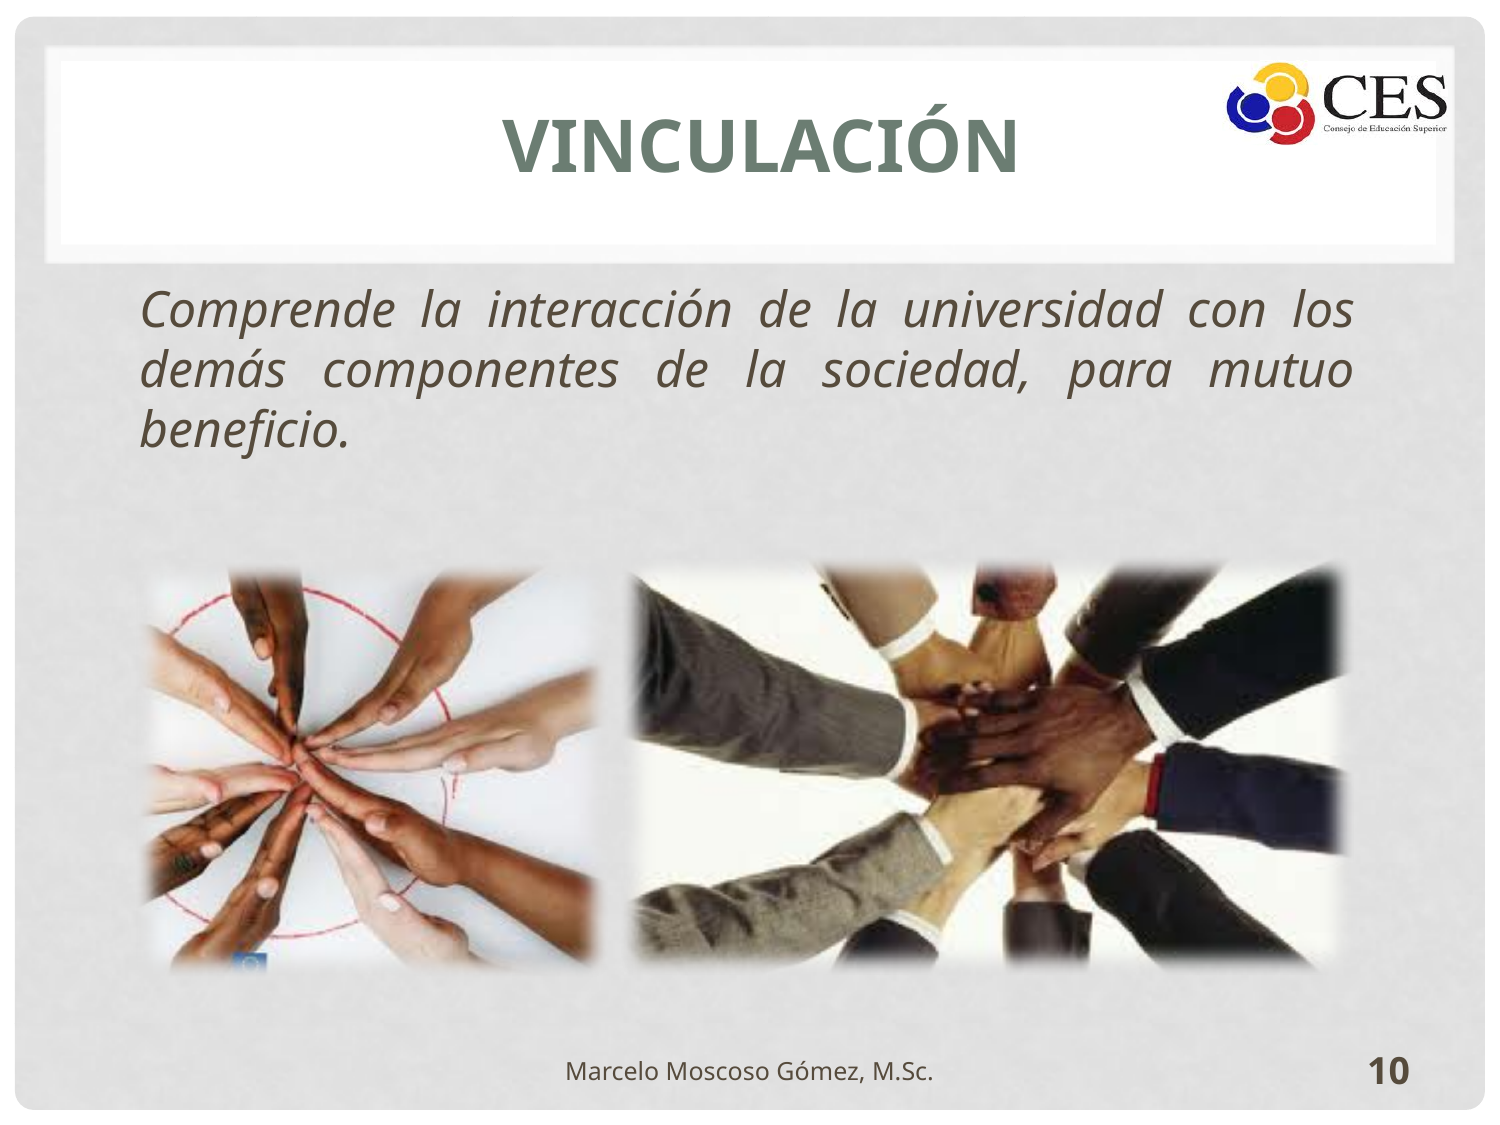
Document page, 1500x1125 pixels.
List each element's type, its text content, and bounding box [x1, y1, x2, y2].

slide_number 10 [1074, 1042, 1425, 1103]
picture [619, 553, 1355, 977]
picture [1222, 54, 1451, 147]
title Vinculación [50, 75, 1475, 213]
picture [135, 561, 609, 979]
footer Marcelo Moscoso Gómez, M.Sc. [512, 1042, 988, 1103]
list Comprende la interacción de la universidad con los demás componentes de la sociedad, para mutuo beneficio. [105, 269, 1372, 1012]
